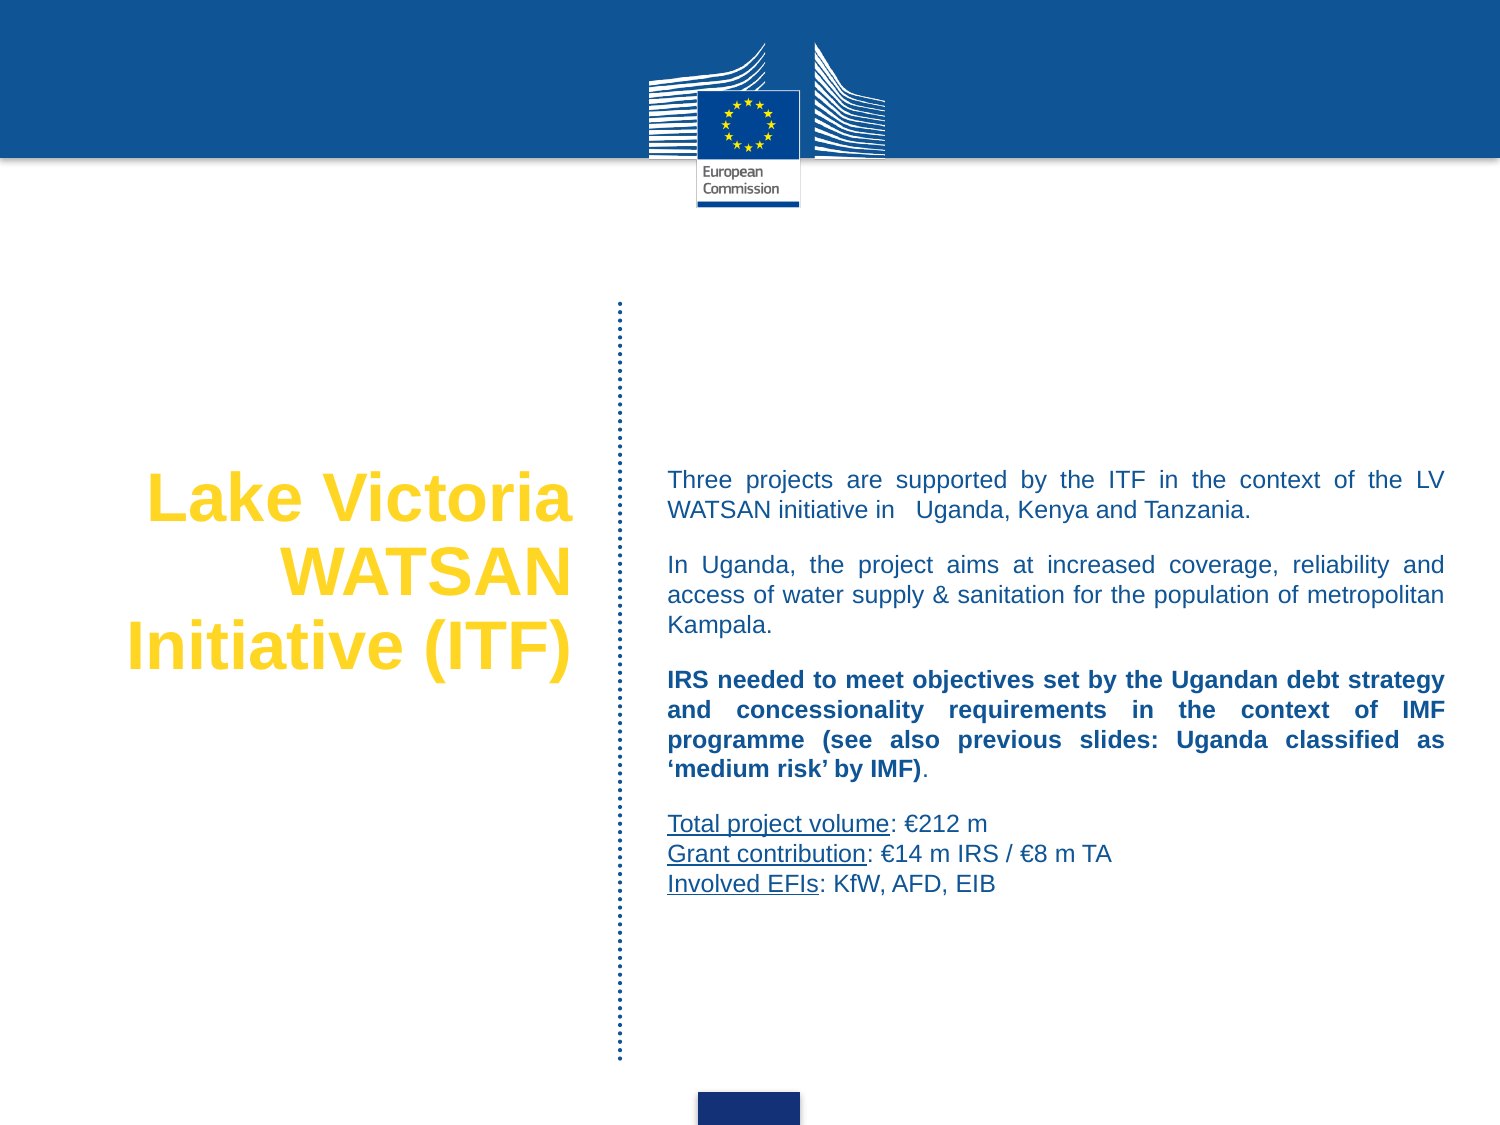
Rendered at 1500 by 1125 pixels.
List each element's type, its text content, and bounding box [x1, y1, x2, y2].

picture [649, 42, 885, 208]
text_box Lake Victoria WATSAN Initiative (ITF) [41, 433, 574, 713]
text_box Three projects are supported by the ITF in the context of the LV WATSAN initiative in Uganda, Kenya and Tanzania. In Uganda, the project aims at increased coverage, reliability and access of water supply & sanitation for the population of metropolitan Kampala. IRS needed to meet objectives set by the Ugandan debt strategy and concessionality requirements in the context of IMF programme (see also previous slides: Uganda classified as ‘medium risk’ by IMF). Total project volume: €212 m Grant contribution: €14 m IRS / €8 m TA Involved EFIs: KfW, AFD, EIB [667, 267, 1447, 1094]
